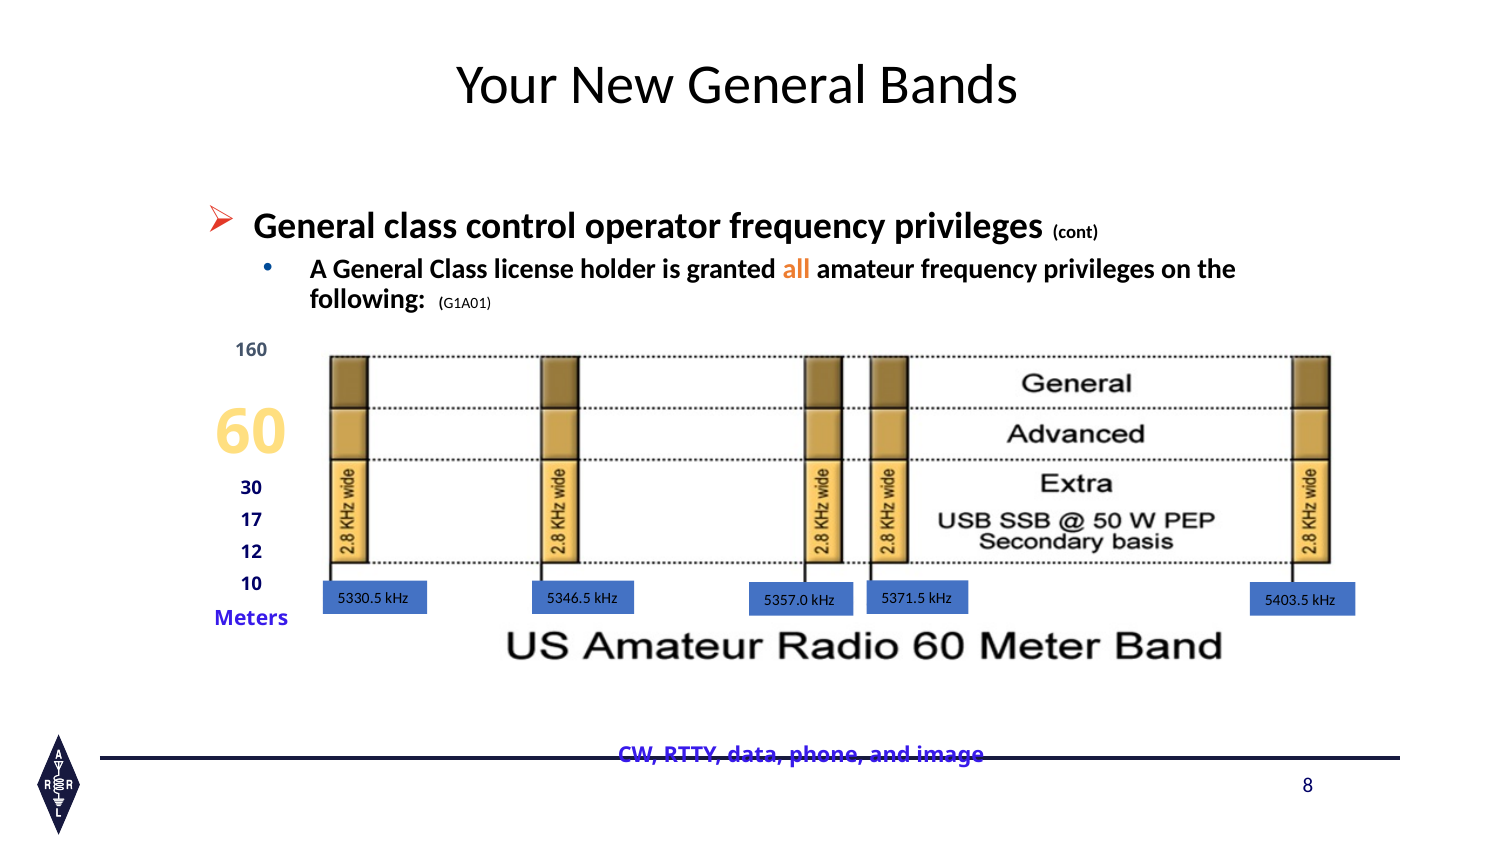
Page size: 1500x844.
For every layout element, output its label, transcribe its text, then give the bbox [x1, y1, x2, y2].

title Your New General Bands [191, 48, 1283, 147]
picture [321, 350, 1357, 666]
text_box 160 60 30 17 12 10 Meters [181, 337, 322, 630]
text_box CW, RTTY, data, phone, and image [490, 720, 1044, 775]
picture [37, 734, 80, 835]
list General class control operator frequency privileges (cont) A General Class license holder is granted all amateur frequency privileges on the following: (G1A01) [206, 199, 1328, 350]
slide_number 8 [1302, 761, 1400, 807]
